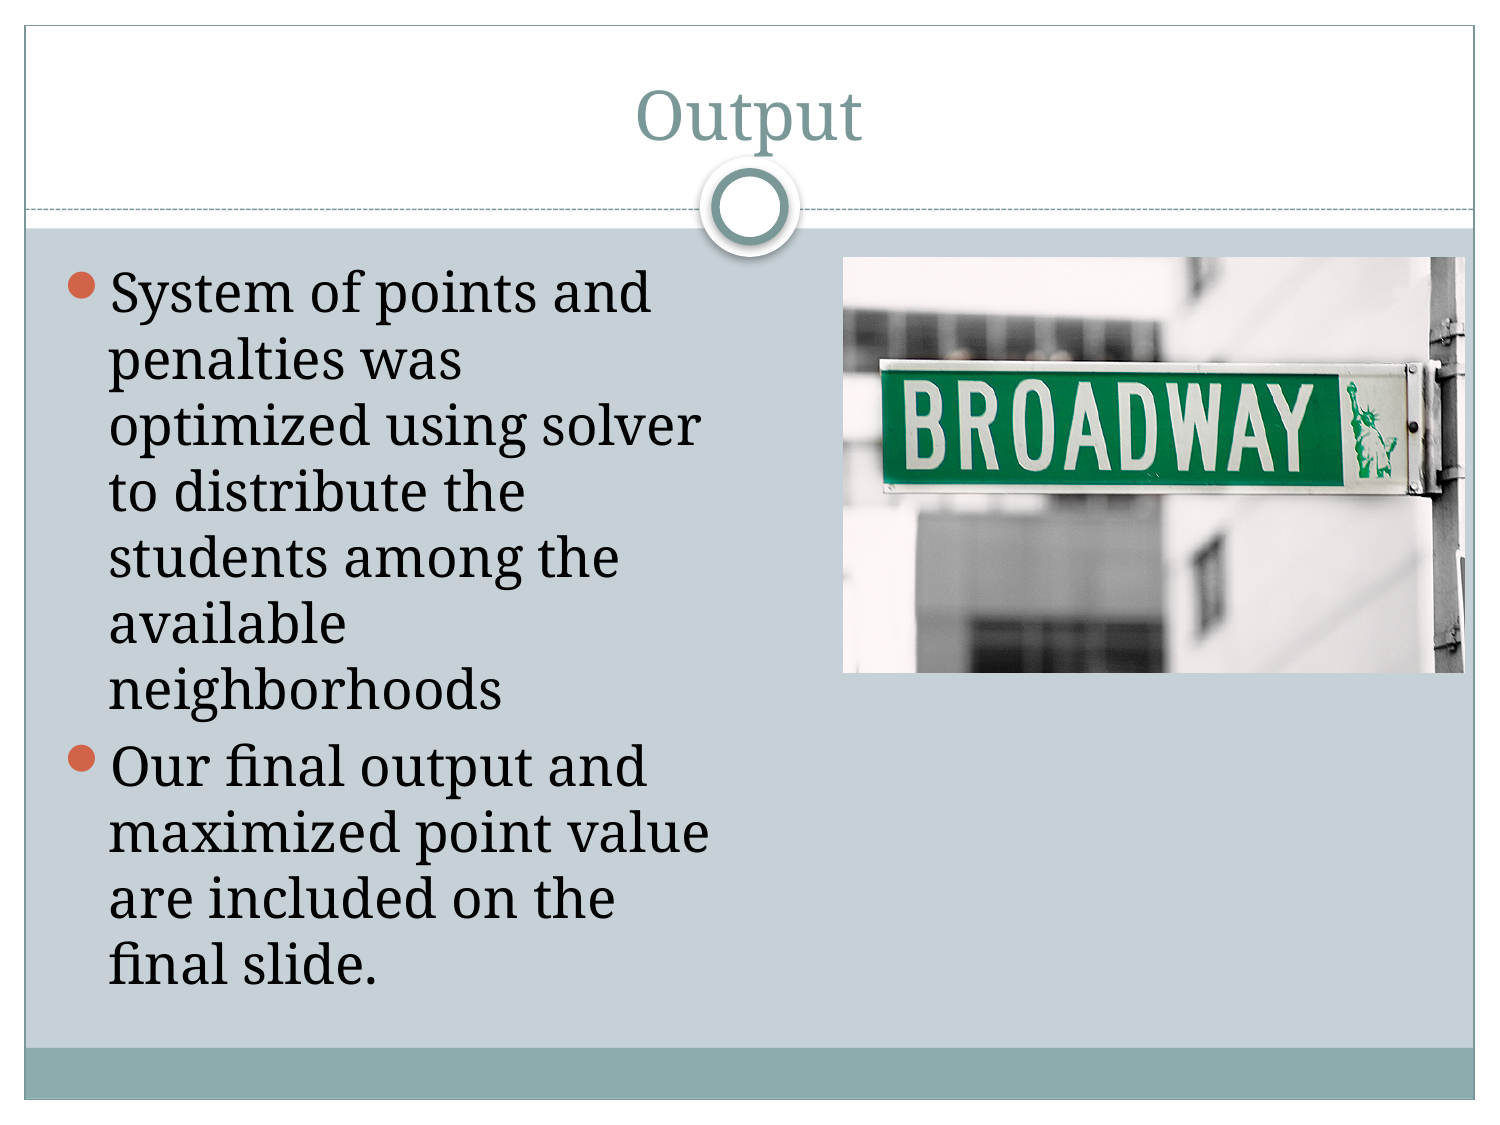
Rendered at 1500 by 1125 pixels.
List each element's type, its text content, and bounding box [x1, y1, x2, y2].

list System of points and penalties was optimized using solver to distribute the students among the available neighborhoods Our final output and maximized point value are included on the final slide. [49, 250, 750, 1008]
picture [843, 257, 1466, 673]
title Output [49, 37, 1450, 162]
